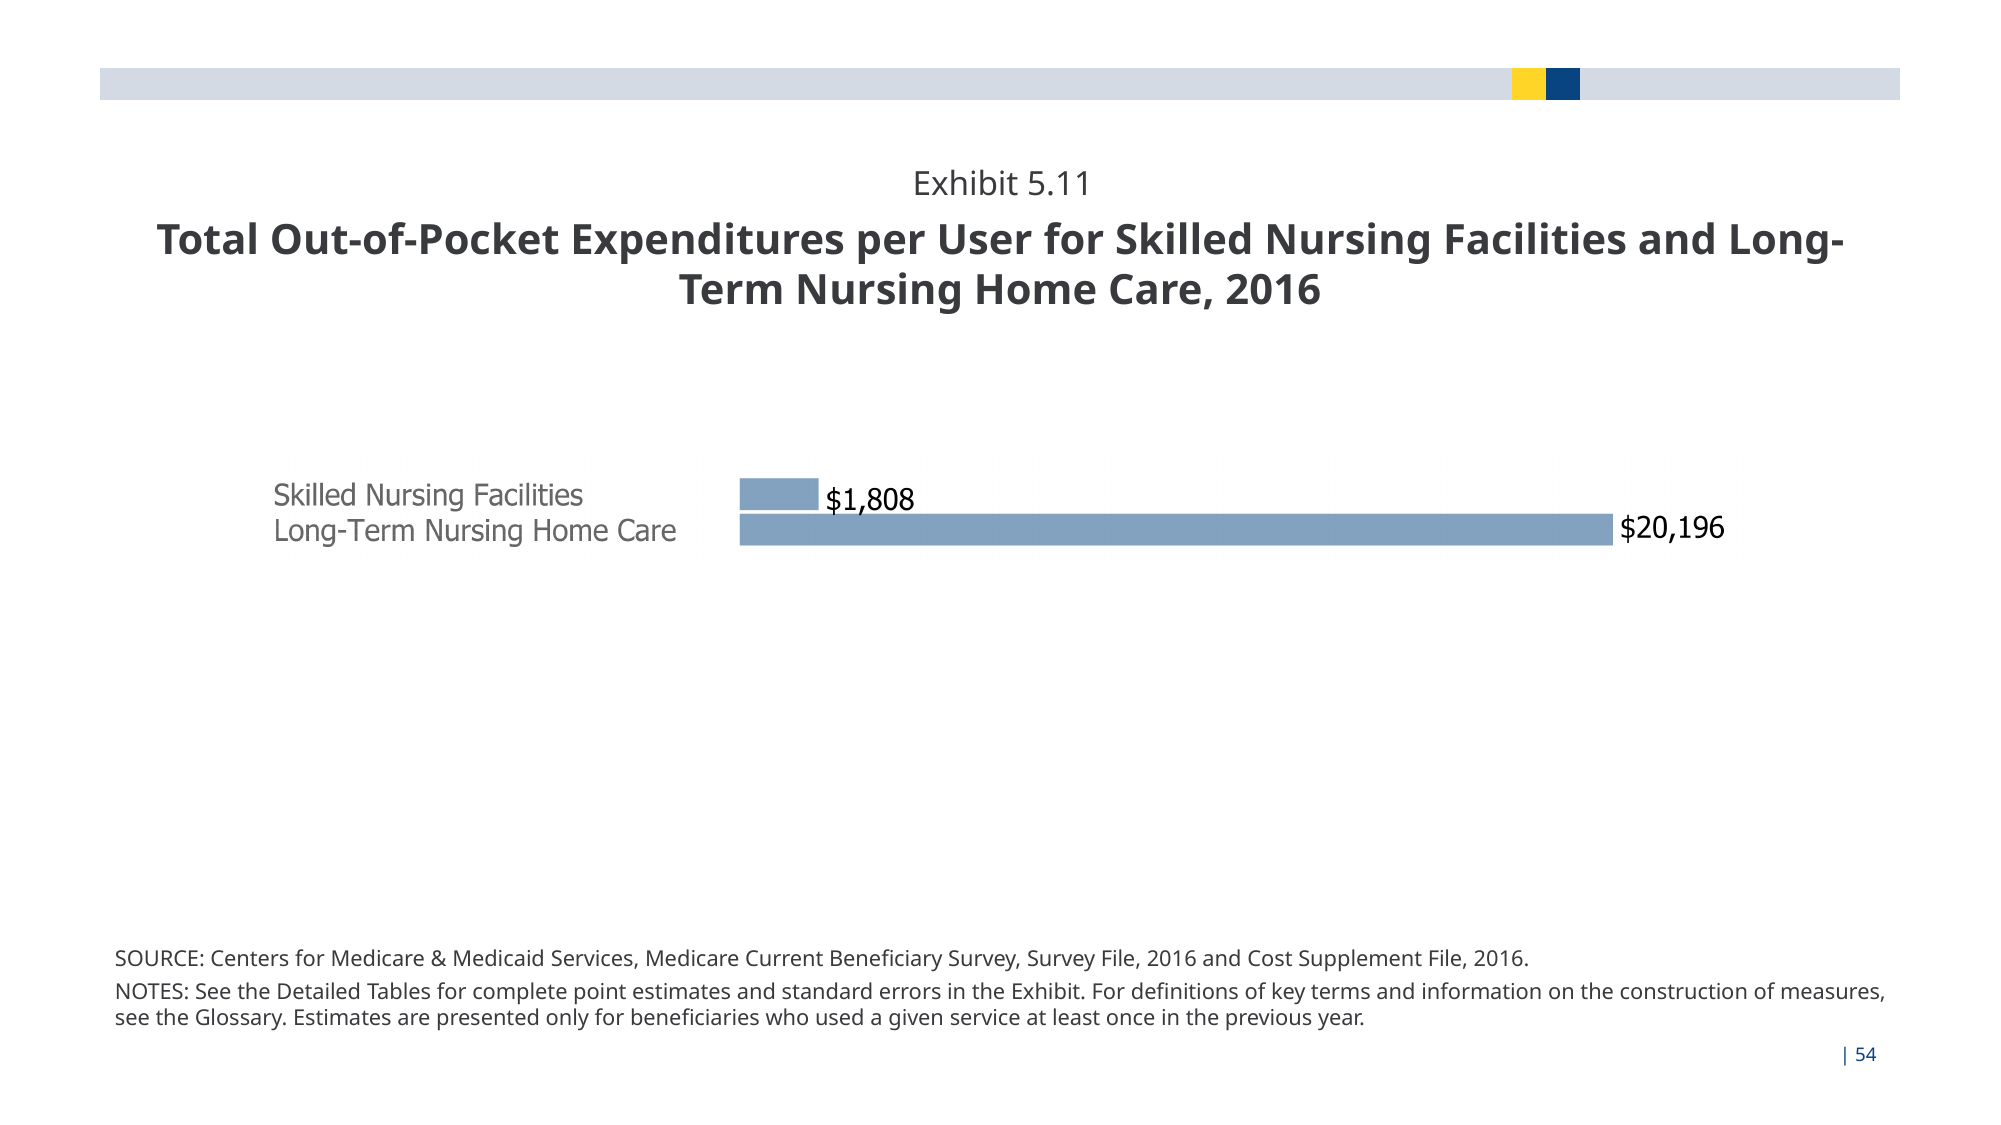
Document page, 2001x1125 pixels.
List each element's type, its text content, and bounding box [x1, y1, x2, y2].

list Total Out-of-Pocket Expenditures per User for Skilled Nursing Facilities and Long-Term Nursing Home Care, 2016 [99, 213, 1900, 300]
list SOURCE: Centers for Medicare & Medicaid Services, Medicare Current Beneficiary Survey, Survey File, 2016 and Cost Supplement File, 2016. NOTES: See the Detailed Tables for complete point estimates and standard errors in the Exhibit. For definitions of key terms and information on the construction of measures, see the Glossary. Estimates are presented only for beneficiaries who used a given service at least once in the previous year. [99, 937, 1900, 1075]
picture [249, 444, 1751, 564]
title Exhibit 5.11 [99, 154, 1900, 213]
